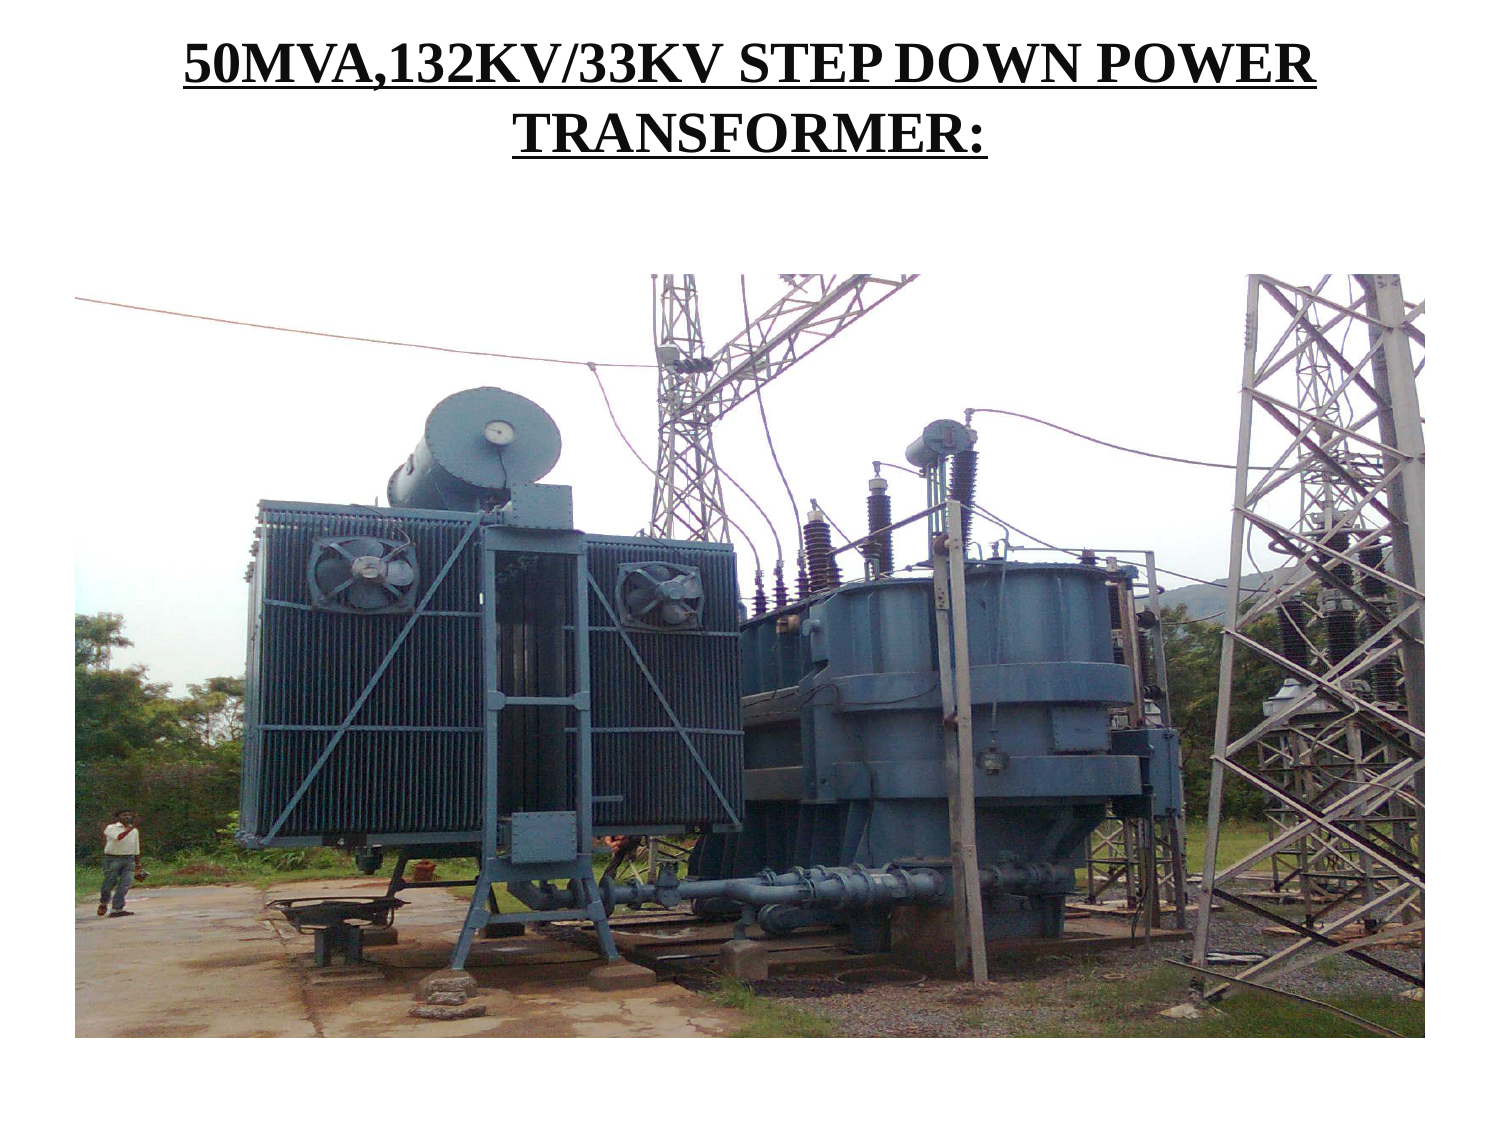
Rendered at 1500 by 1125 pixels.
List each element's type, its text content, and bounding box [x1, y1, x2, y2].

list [74, 274, 1426, 1038]
title 50MVA,132KV/33KV STEP DOWN POWER TRANSFORMER: [0, 0, 1500, 188]
